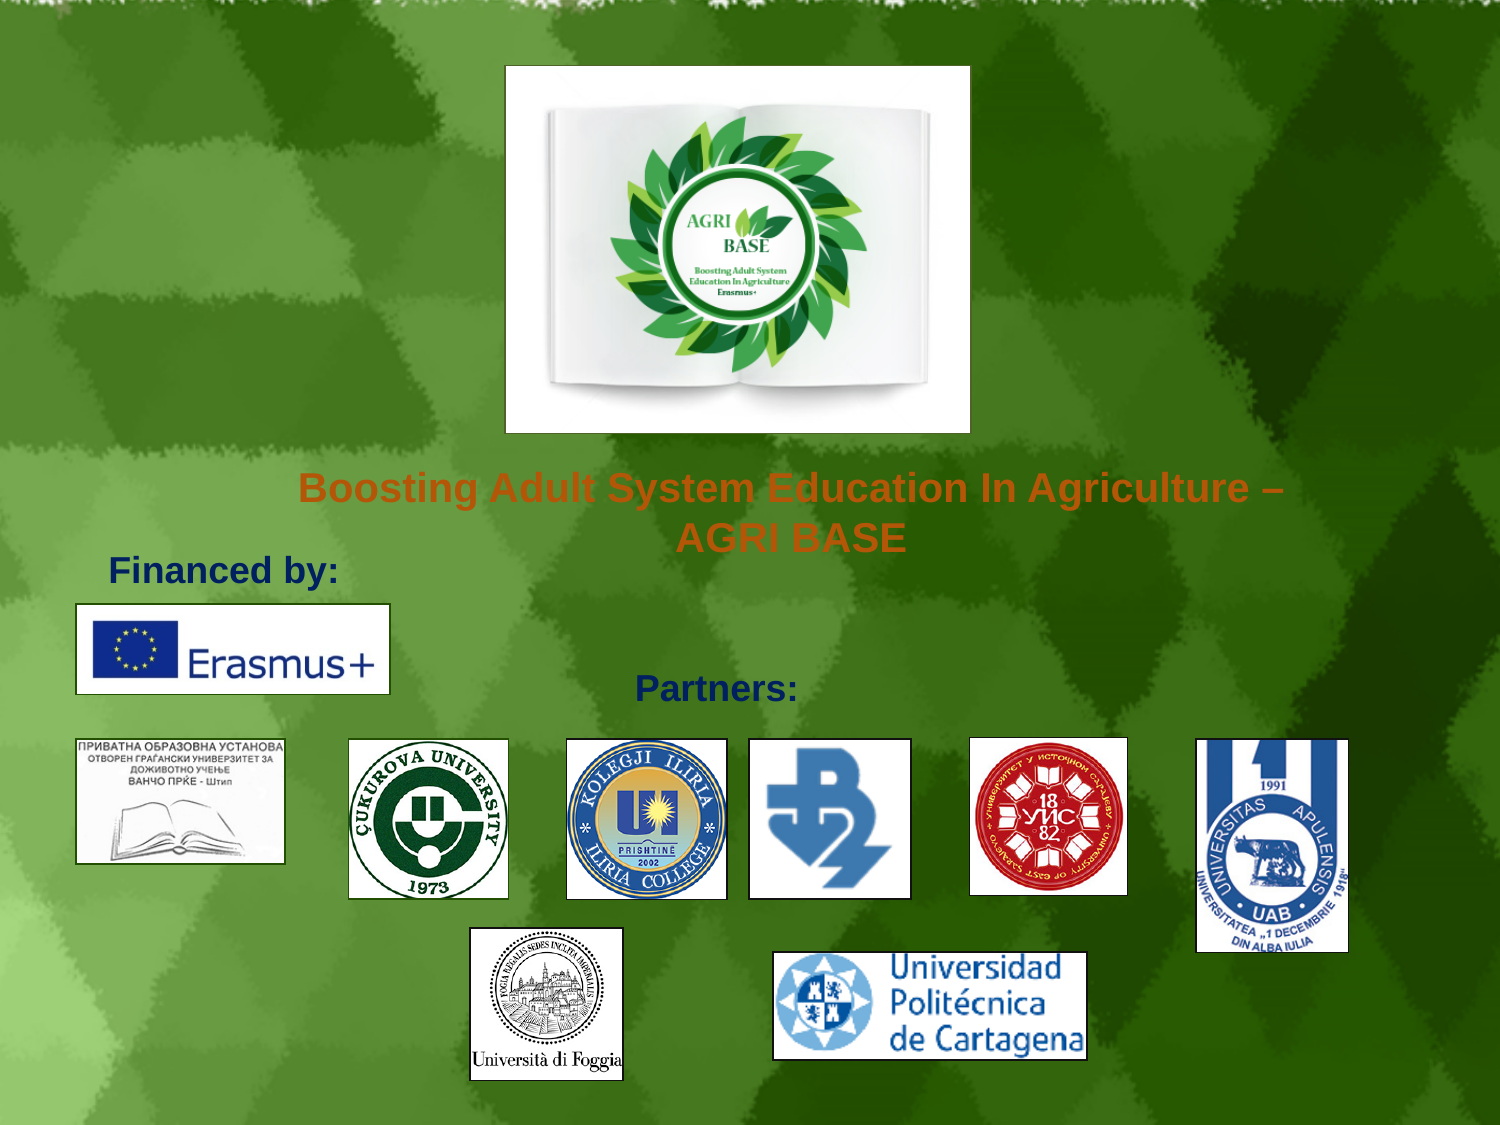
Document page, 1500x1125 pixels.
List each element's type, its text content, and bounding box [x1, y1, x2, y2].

text_box Boosting Adult System Education In Agriculture – AGRI BASE [265, 453, 1317, 569]
text_box Partners: [620, 656, 880, 717]
picture [0, 0, 1500, 1125]
text_box Financed by: [93, 538, 377, 599]
